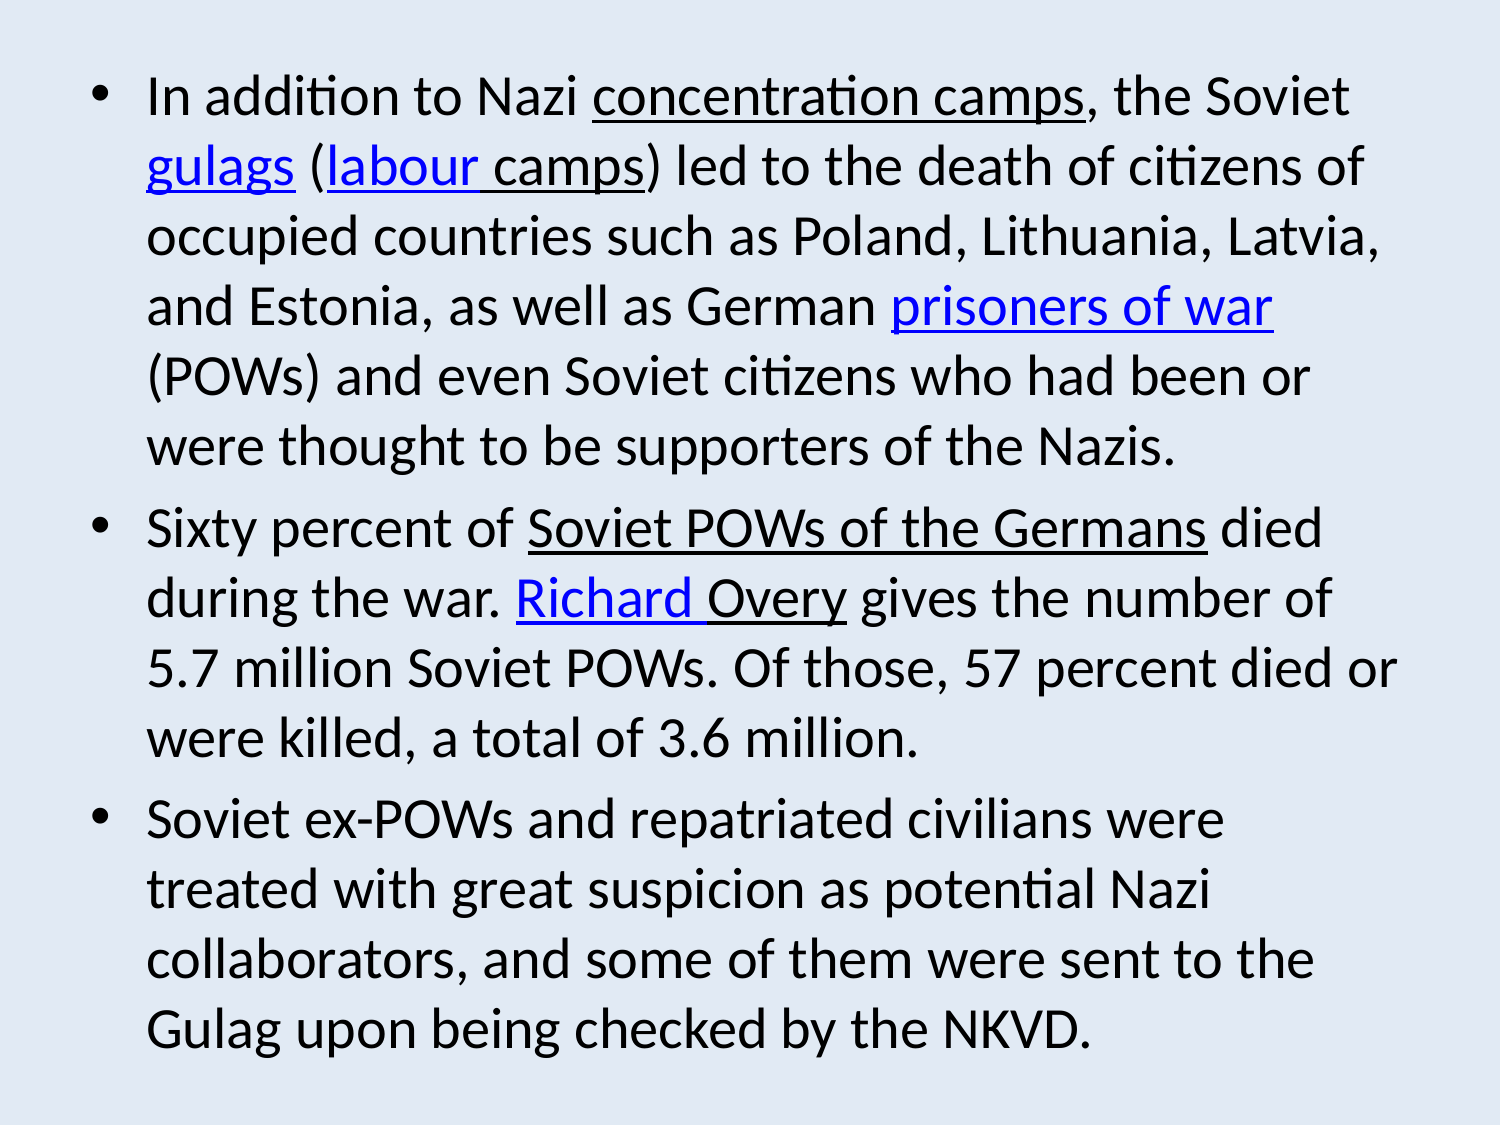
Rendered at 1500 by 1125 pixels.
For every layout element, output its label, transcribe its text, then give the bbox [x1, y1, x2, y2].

list In addition to Nazi concentration camps, the Soviet gulags (labour camps) led to the death of citizens of occupied countries such as Poland, Lithuania, Latvia, and Estonia, as well as German prisoners of war (POWs) and even Soviet citizens who had been or were thought to be supporters of the Nazis. Sixty percent of Soviet POWs of the Germans died during the war. Richard Overy gives the number of 5.7 million Soviet POWs. Of those, 57 percent died or were killed, a total of 3.6 million. Soviet ex-POWs and repatriated civilians were treated with great suspicion as potential Nazi collaborators, and some of them were sent to the Gulag upon being checked by the NKVD. [75, 50, 1425, 1075]
